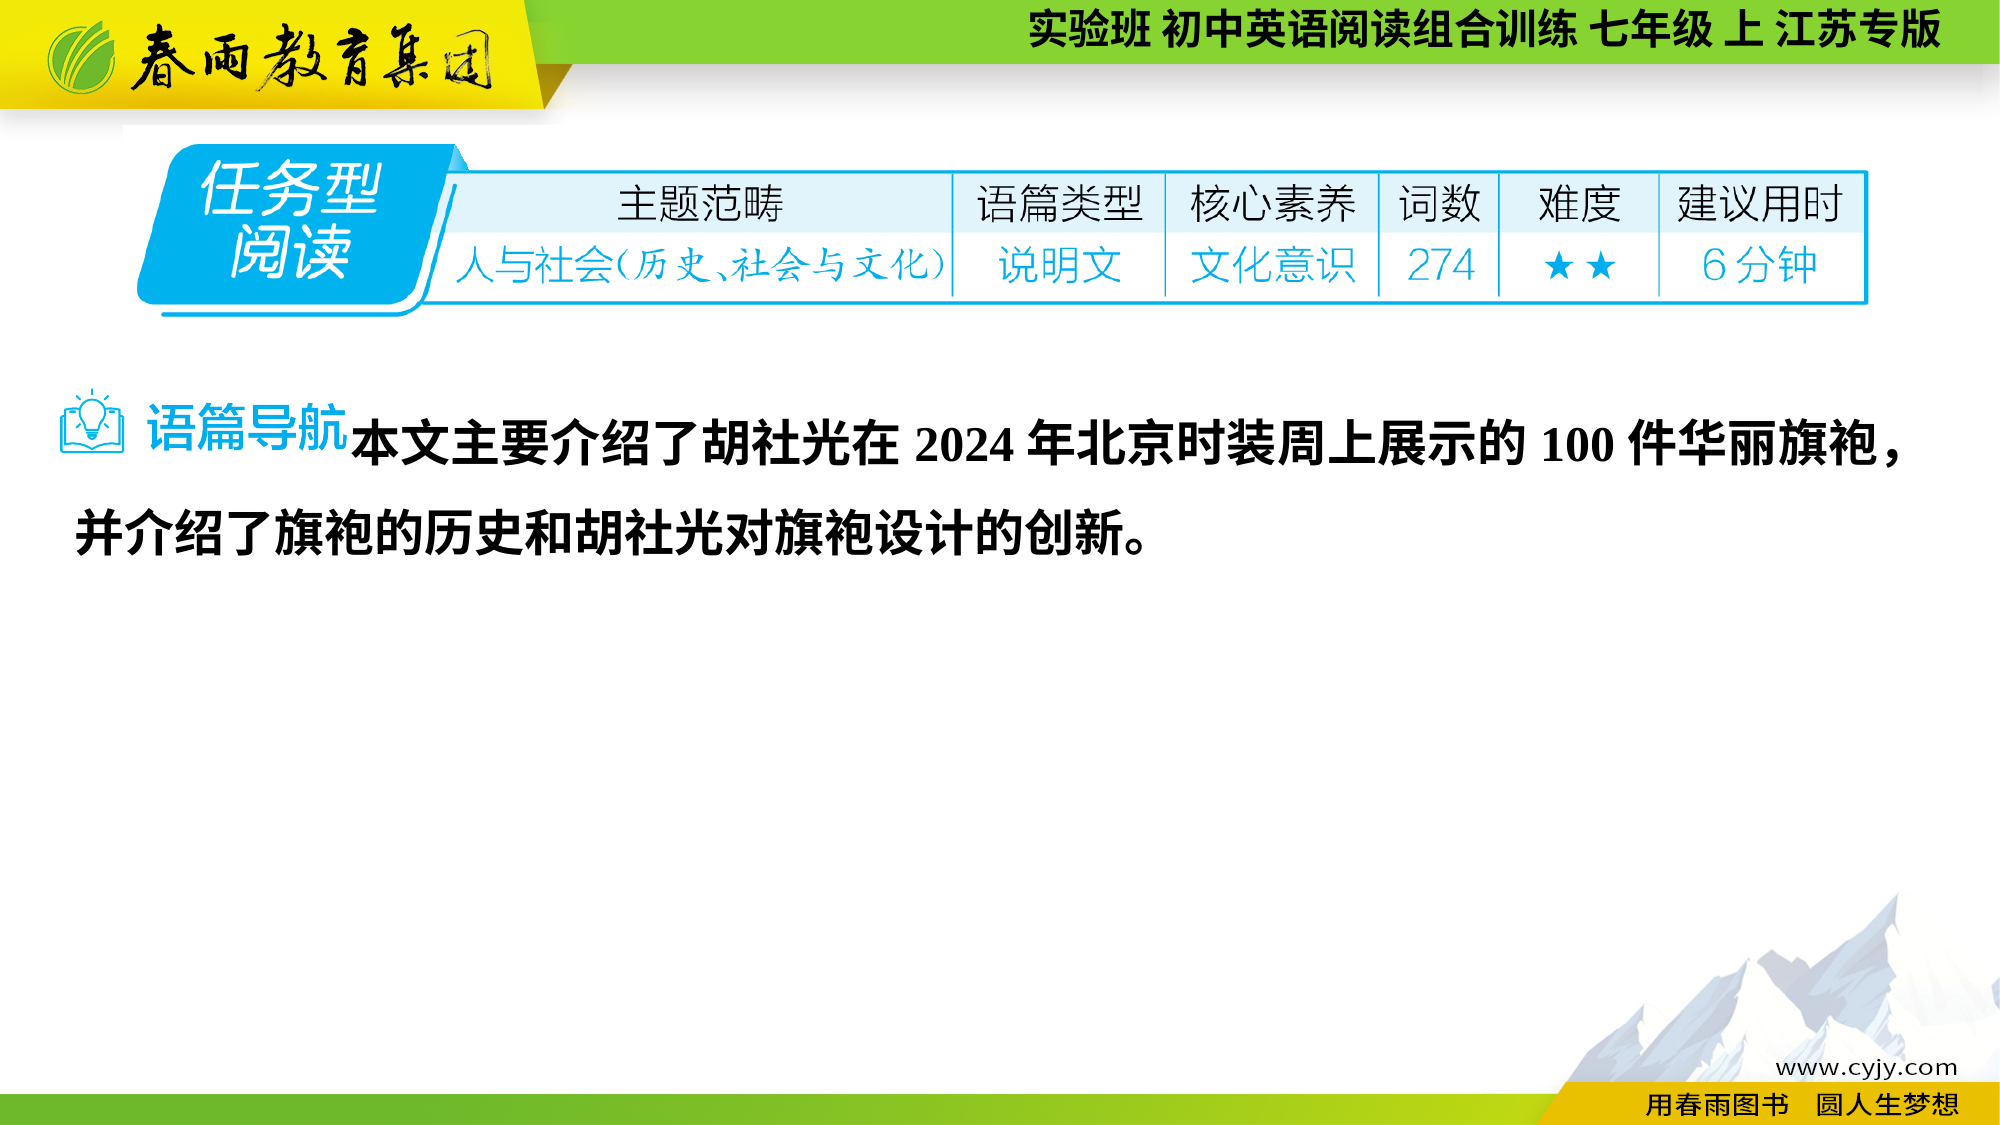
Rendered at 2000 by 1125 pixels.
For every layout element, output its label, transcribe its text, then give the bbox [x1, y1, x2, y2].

list 本文主要介绍了胡社光在2024年北京时装周上展示的100件华丽旗袍，并介绍了旗袍的历史和胡社光对旗袍设计的创新。 [59, 373, 1944, 559]
picture [0, 0, 2000, 1125]
